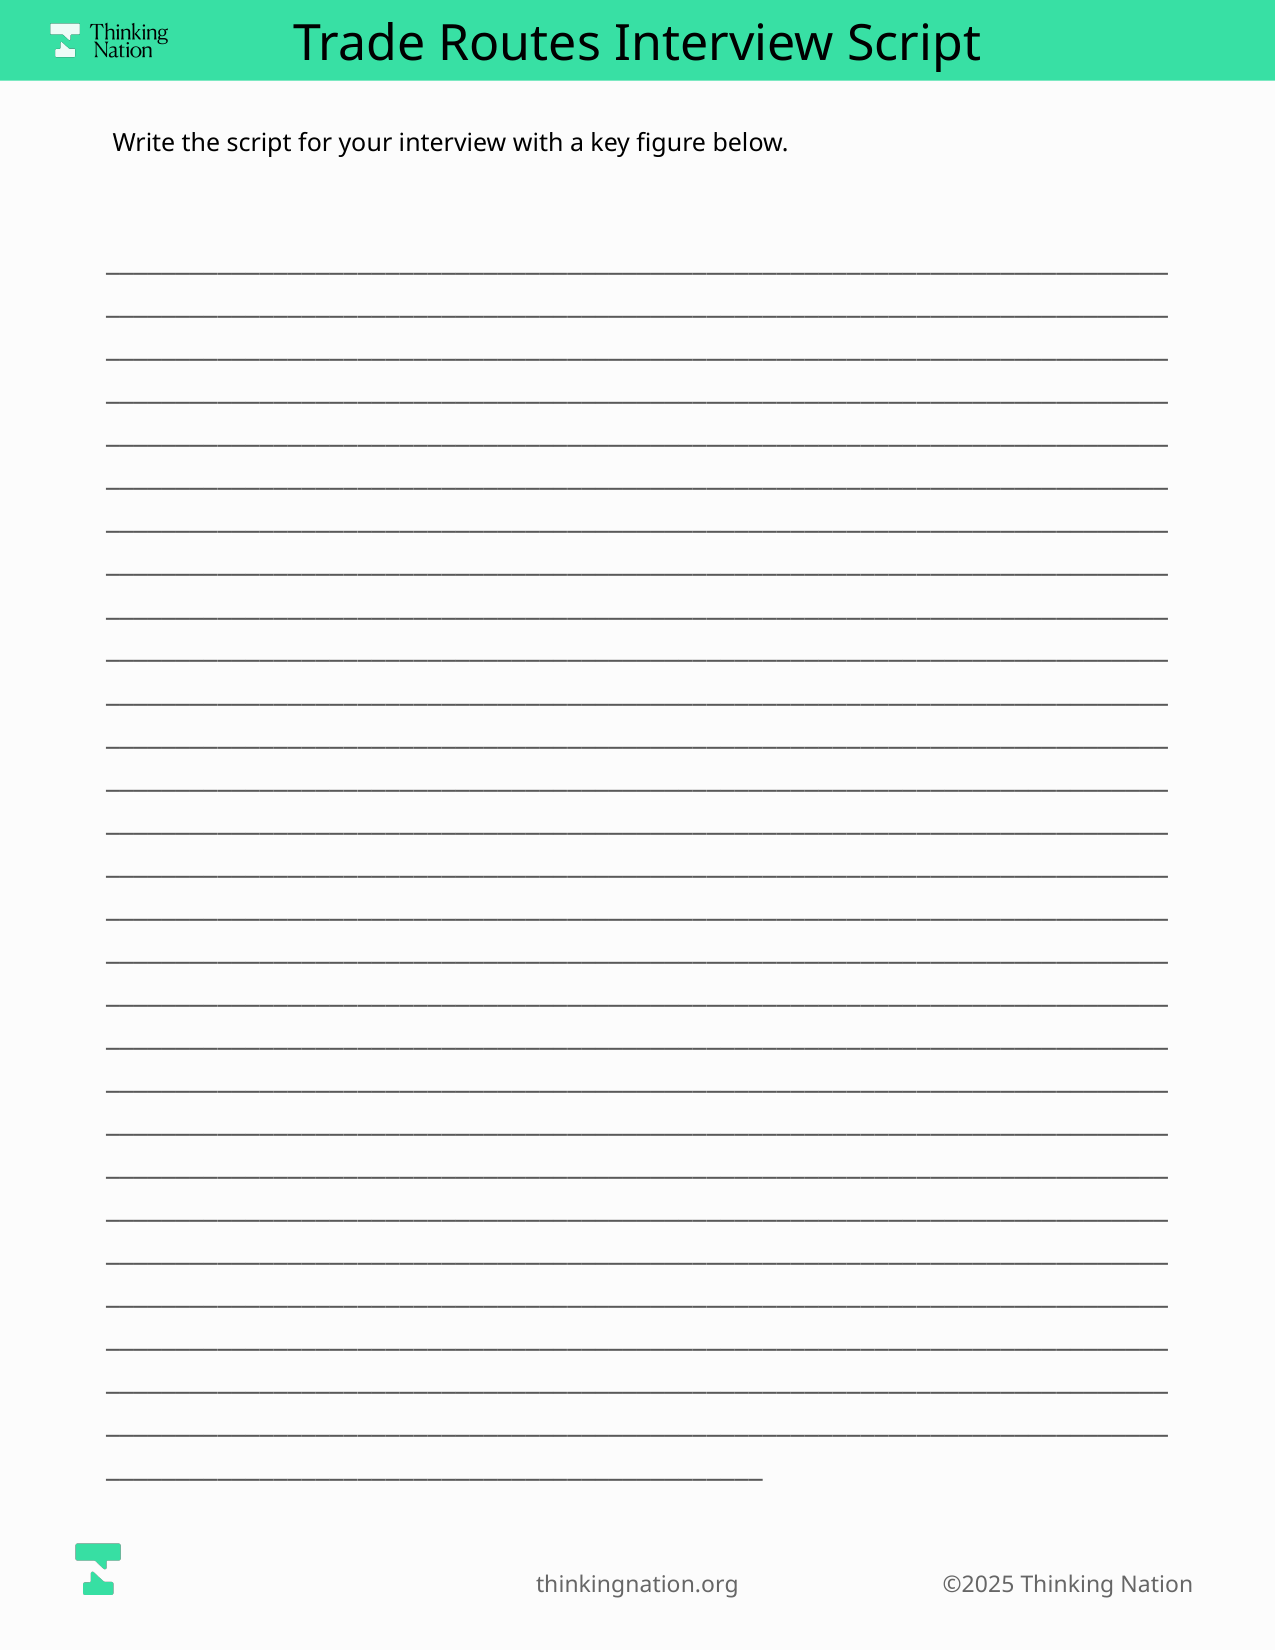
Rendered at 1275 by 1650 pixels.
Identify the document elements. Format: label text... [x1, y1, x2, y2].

text_box _______________________________________________________________________________________________________________________________________________________________________________________________________________________________________________________________________________________________________________________________________________________________________________________________________________________________________________________________________________________________________________________________________________________________________________________________________________________________________________________________________________________________________________________________________________________________________________________________________________________________________________________________________________________________________________________________________________________________________________________________________________________________________________________________________________________________________________________________________________________________________________________________________________________________________________________________________________________________________________________________________________________________________________________________________________________________________________________________________________________________________________________________________________________________________________________________________________________________________________________________________________________________________________________________________________________________________________________________________________________________________________________________________________________________________________________________________________________________________________________________________________________________________________________________________________________________________________________________________________________________________________________________________________________________________________________________ [91, 218, 1199, 1502]
text_box thinkingnation.org [486, 1553, 789, 1605]
picture [62, 1533, 134, 1605]
text_box ©2025 Thinking Nation [907, 1553, 1210, 1605]
text_box Write the script for your interview with a key figure below. [97, 107, 1178, 172]
text_box Trade Routes Interview Script [0, 0, 1275, 81]
picture [36, 12, 172, 69]
